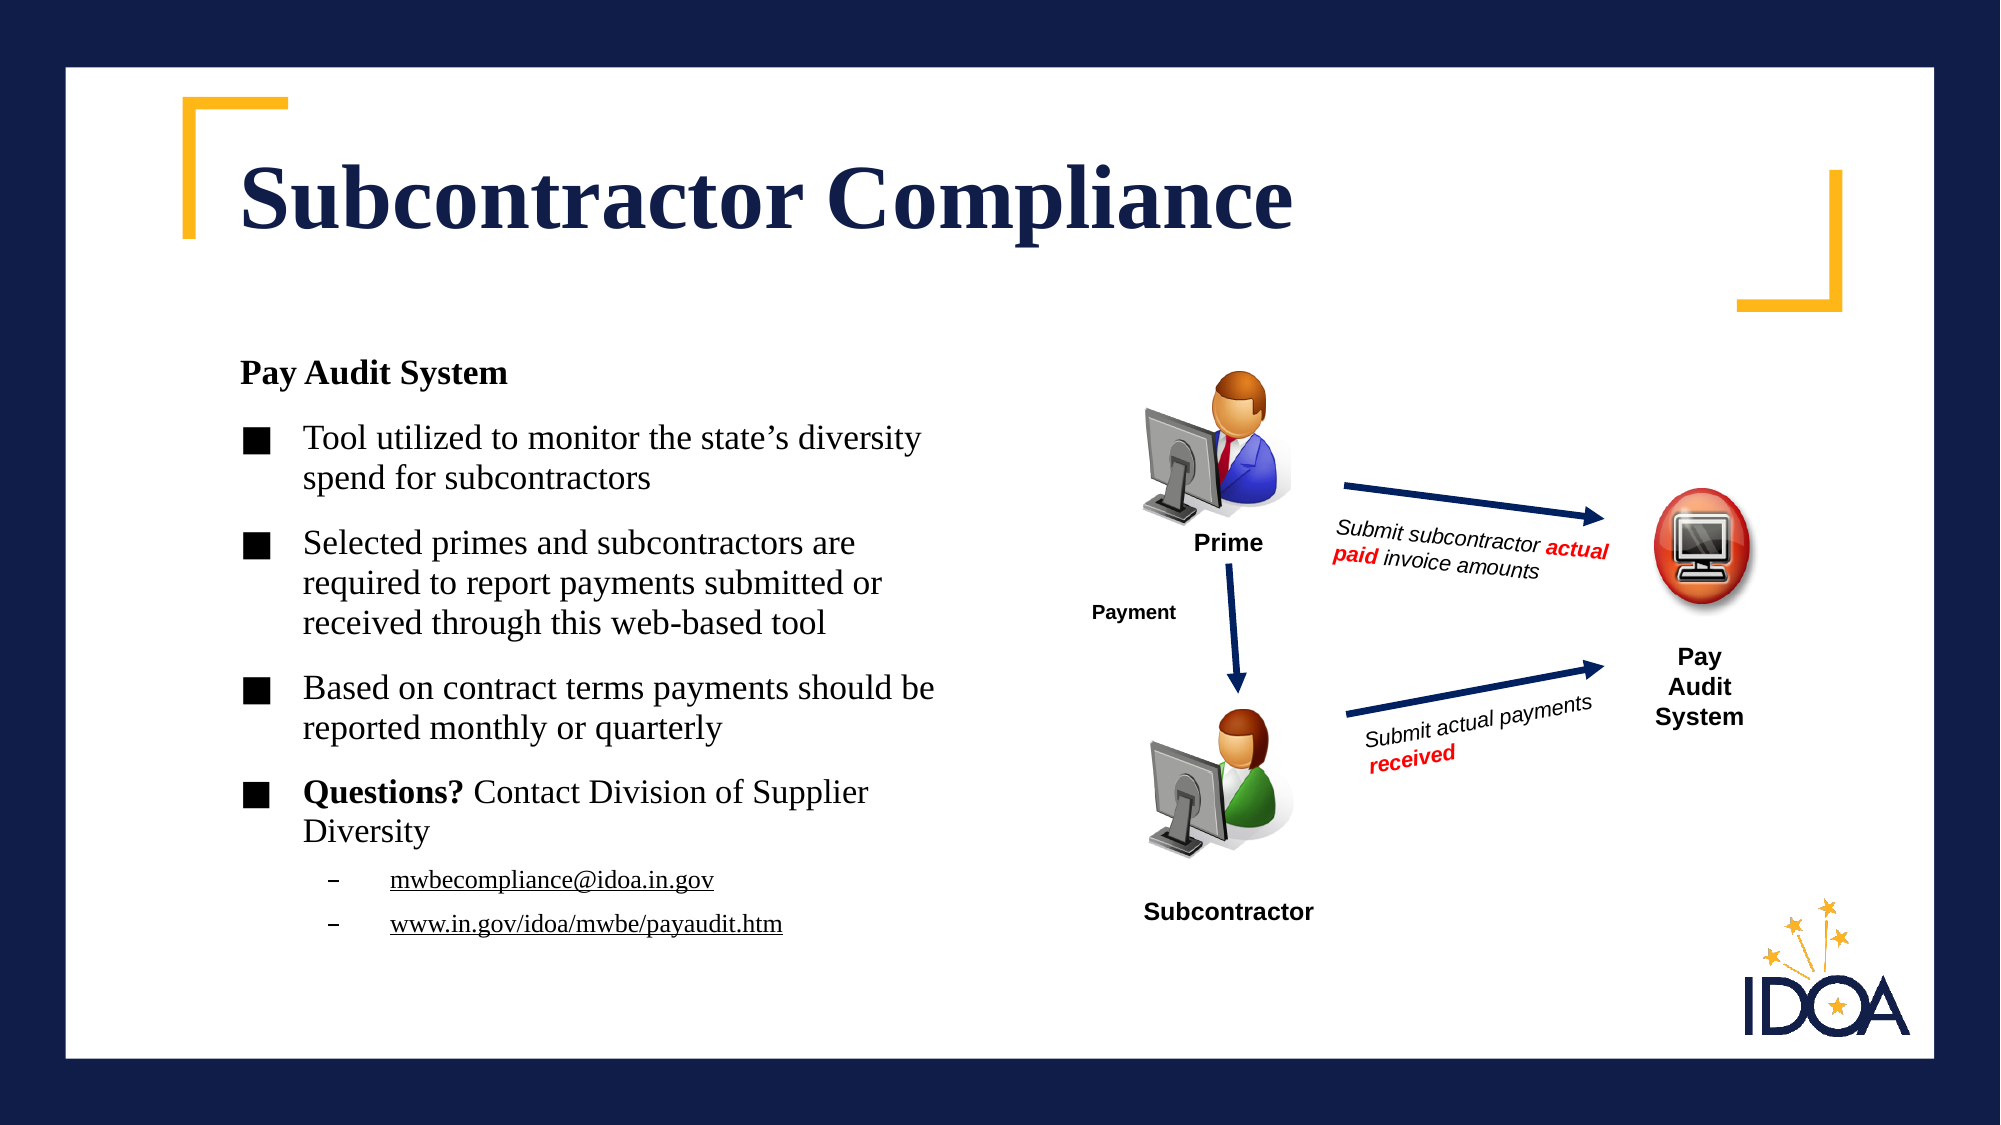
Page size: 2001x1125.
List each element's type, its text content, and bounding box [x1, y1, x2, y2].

picture [1702, 857, 1959, 1114]
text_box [1344, 485, 1605, 519]
list Pay Audit System Tool utilized to monitor the state’s diversity spend for subcontractors Selected primes and subcontractors are required to report payments submitted or received through this web-based tool Based on contract terms payments should be reported monthly or quarterly Questions? Contact Division of Supplier Diversity mwbecompliance@idoa.in.gov www.in.gov/idoa/mwbe/payaudit.htm [225, 345, 954, 1005]
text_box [1228, 570, 1239, 694]
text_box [1346, 665, 1605, 715]
title Subcontractor Compliance [225, 142, 1800, 279]
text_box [1077, 345, 1763, 941]
